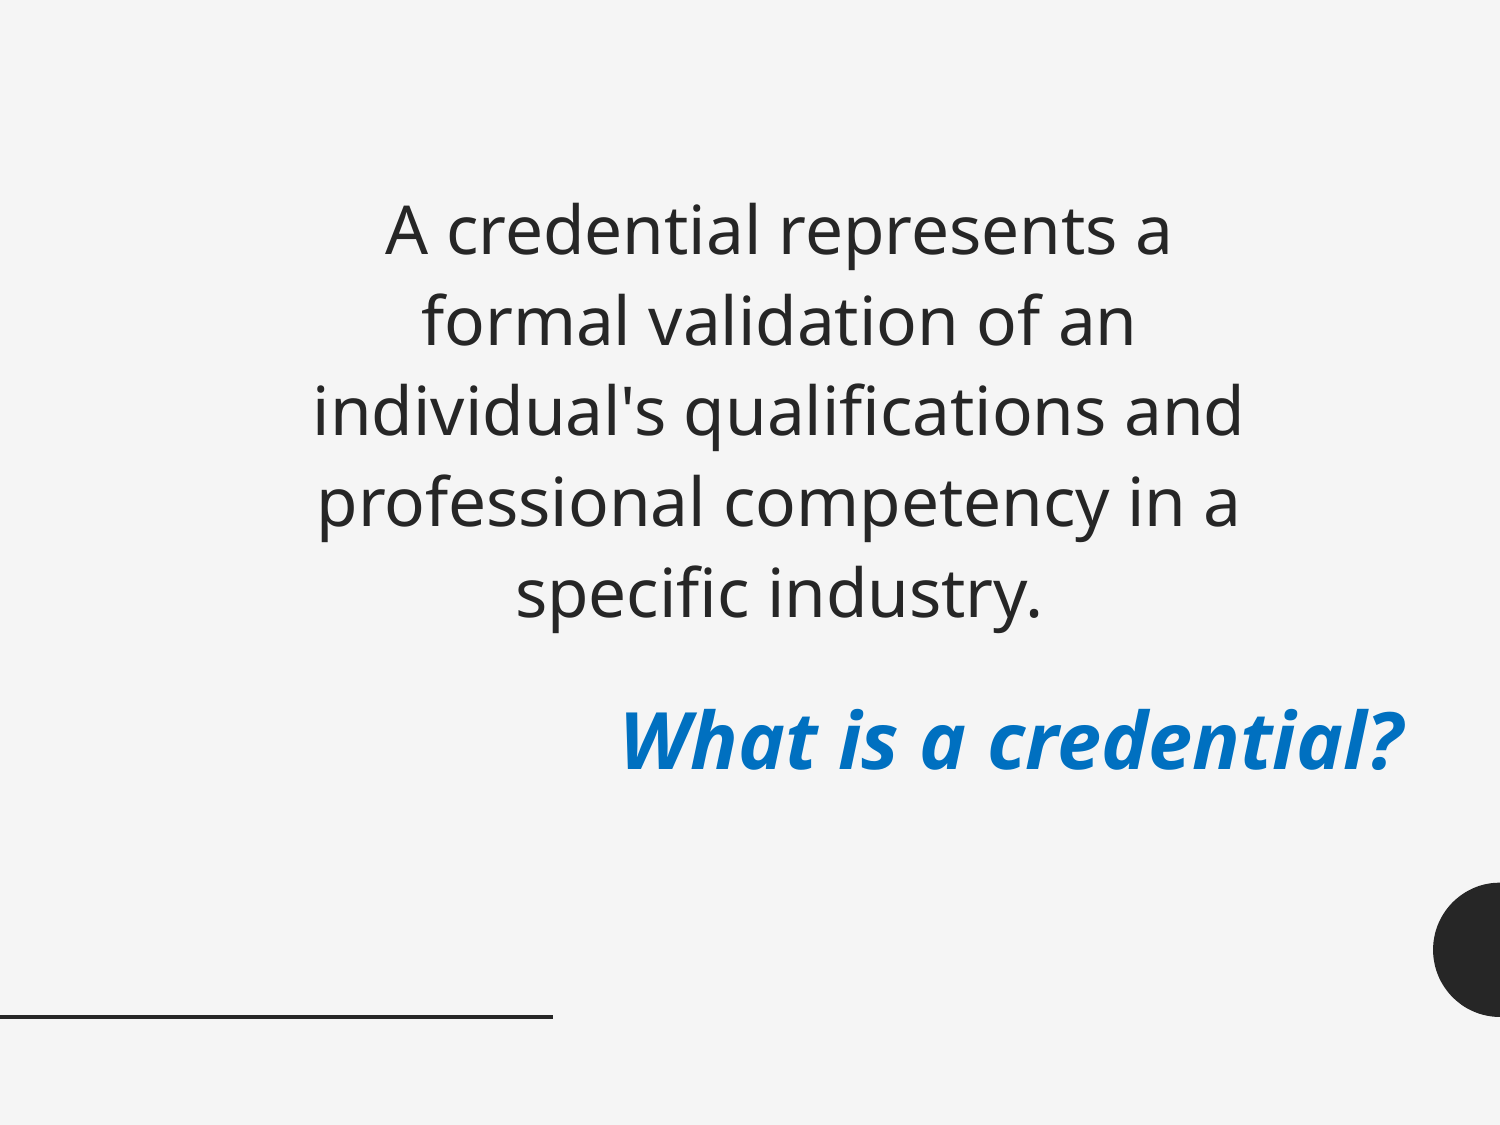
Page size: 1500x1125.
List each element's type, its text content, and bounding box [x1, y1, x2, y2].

list A credential represents a formal validation of an individual's qualifications and professional competency in a specific industry. [251, 169, 1302, 645]
title What is a credential? [370, 693, 1439, 881]
